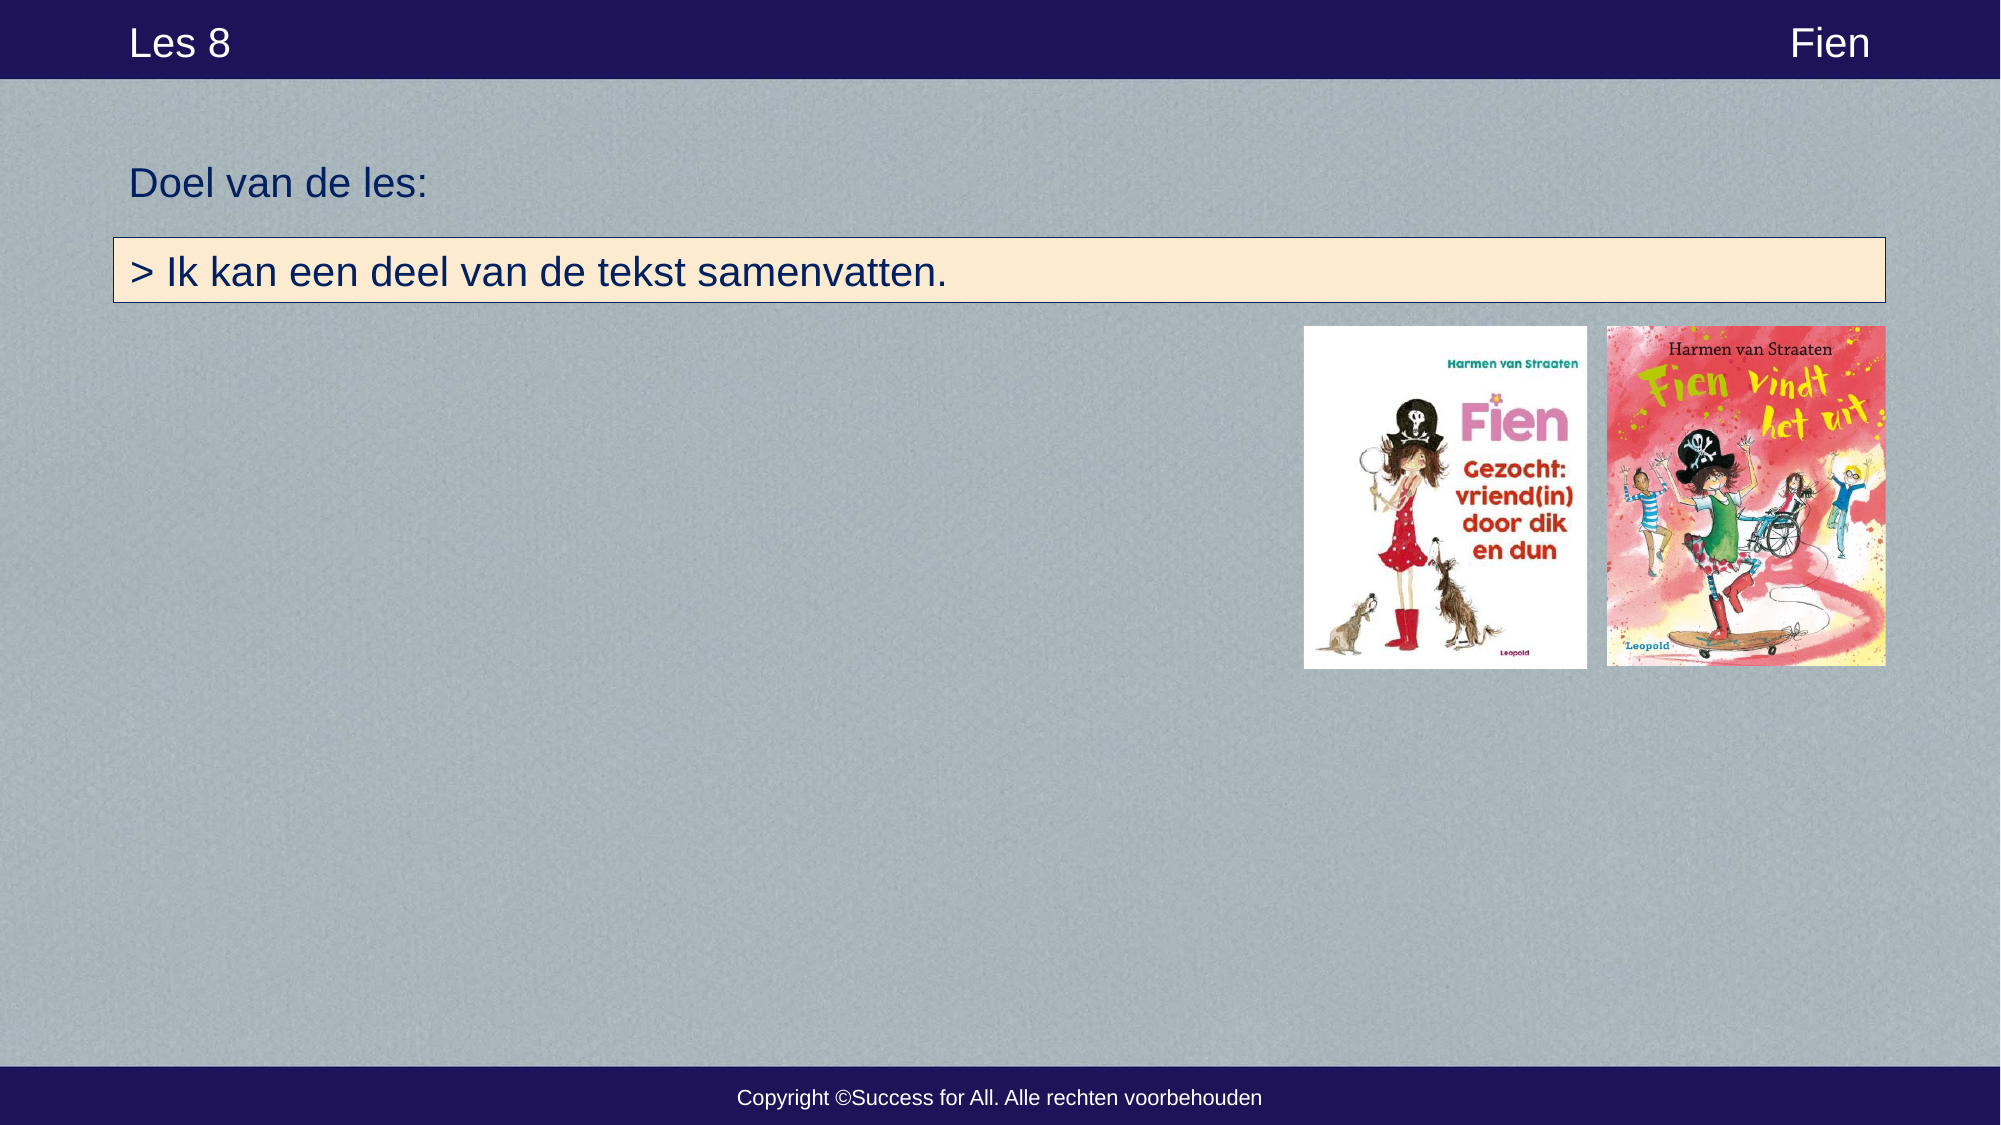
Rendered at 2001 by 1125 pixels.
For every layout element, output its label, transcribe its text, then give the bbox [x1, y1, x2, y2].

text_box Fien [999, 8, 1886, 73]
text_box Copyright ©Success for All. Alle rechten voorbehouden [0, 1076, 2000, 1125]
text_box > Ik kan een deel van de tekst samenvatten. [113, 237, 1886, 303]
picture [0, 0, 2001, 1125]
text_box Les 8 [114, 8, 354, 73]
text_box Doel van de les: [113, 148, 1635, 214]
